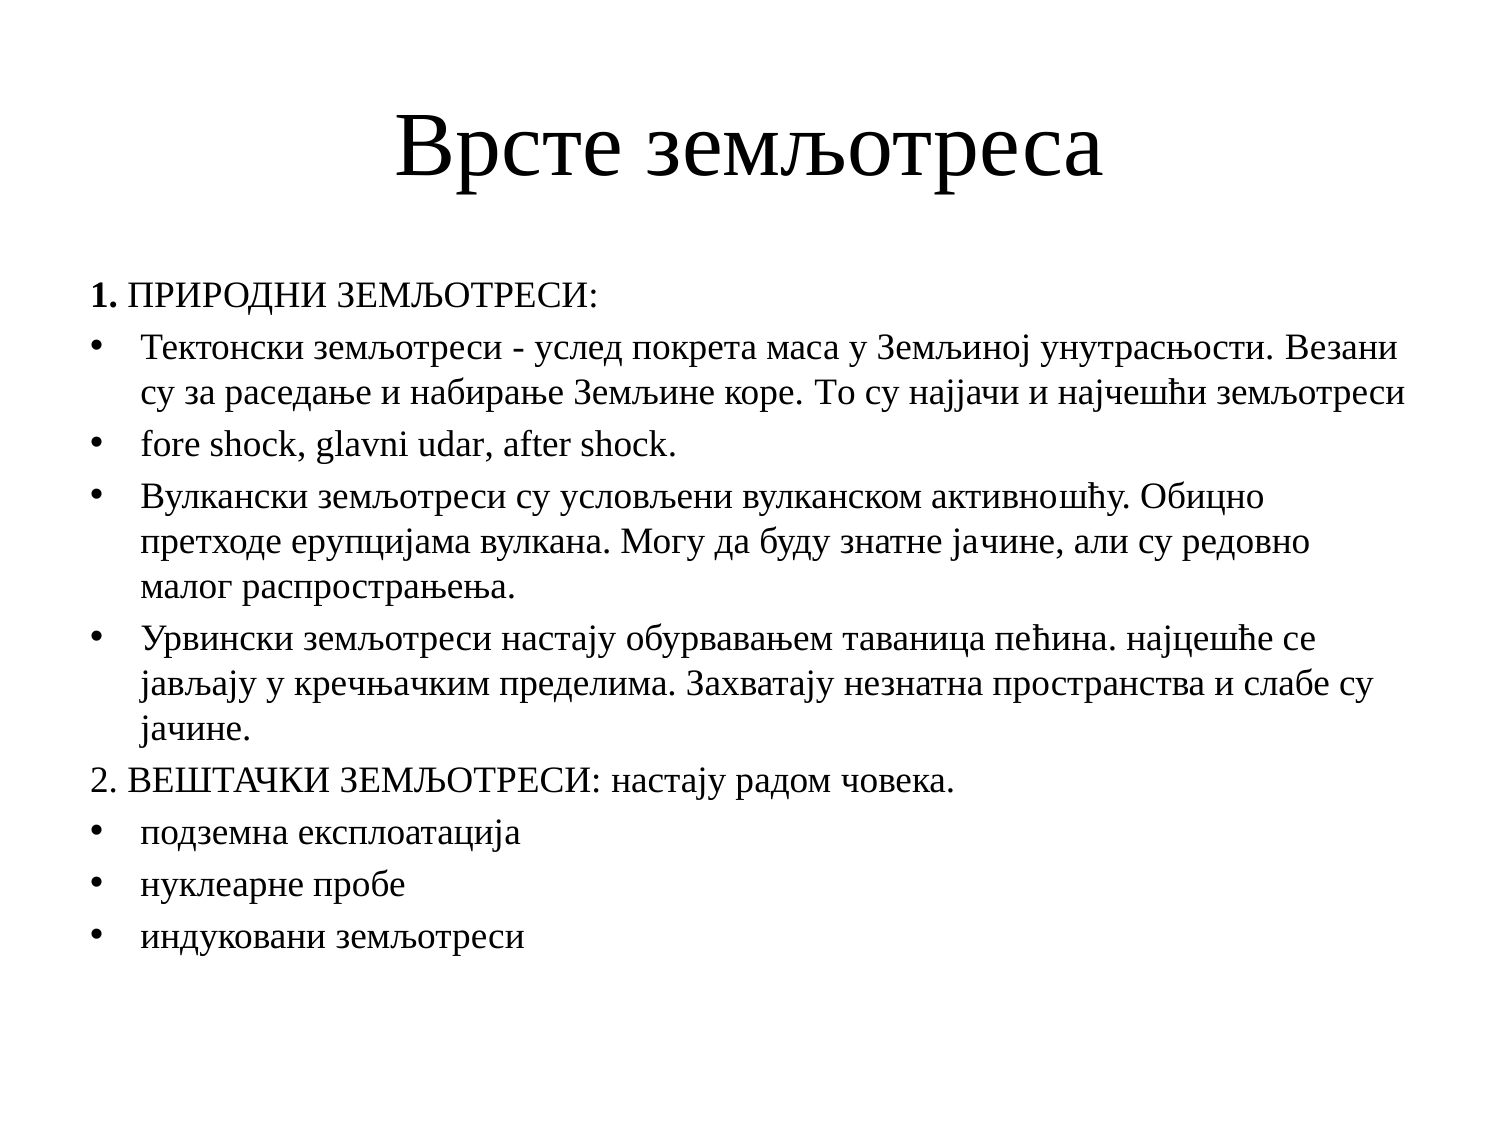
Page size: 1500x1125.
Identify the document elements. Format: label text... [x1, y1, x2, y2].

list 1. ПРИРОДНИ ЗЕМЉОТРЕСИ: Тектонски земљотреси - услед покрета маса у Земљиној унутрасњости. Везани су за раседање и набирање Земљине коре. То су најјачи и најчешћи земљотреси fore shock, glavni udar, after shock. Вулкански земљотреси су условљени вулканском активношћу. Обицно претходе ерупцијама вулкана. Могу да буду знатне јачине, али су редовно малог распрострањења. Урвински земљотреси настају обурвавањем таваница пећина. најцешће се јављају у кречњачким пределима. Захватају незнатна пространства и слабе су јачине. 2. ВЕШТАЧКИ ЗЕМЉОТРЕСИ: настају радом човека. подземна експлоатација нуклеарне пробе индуковани земљотреси [75, 262, 1425, 1005]
title Врсте земљотреса [75, 45, 1425, 233]
